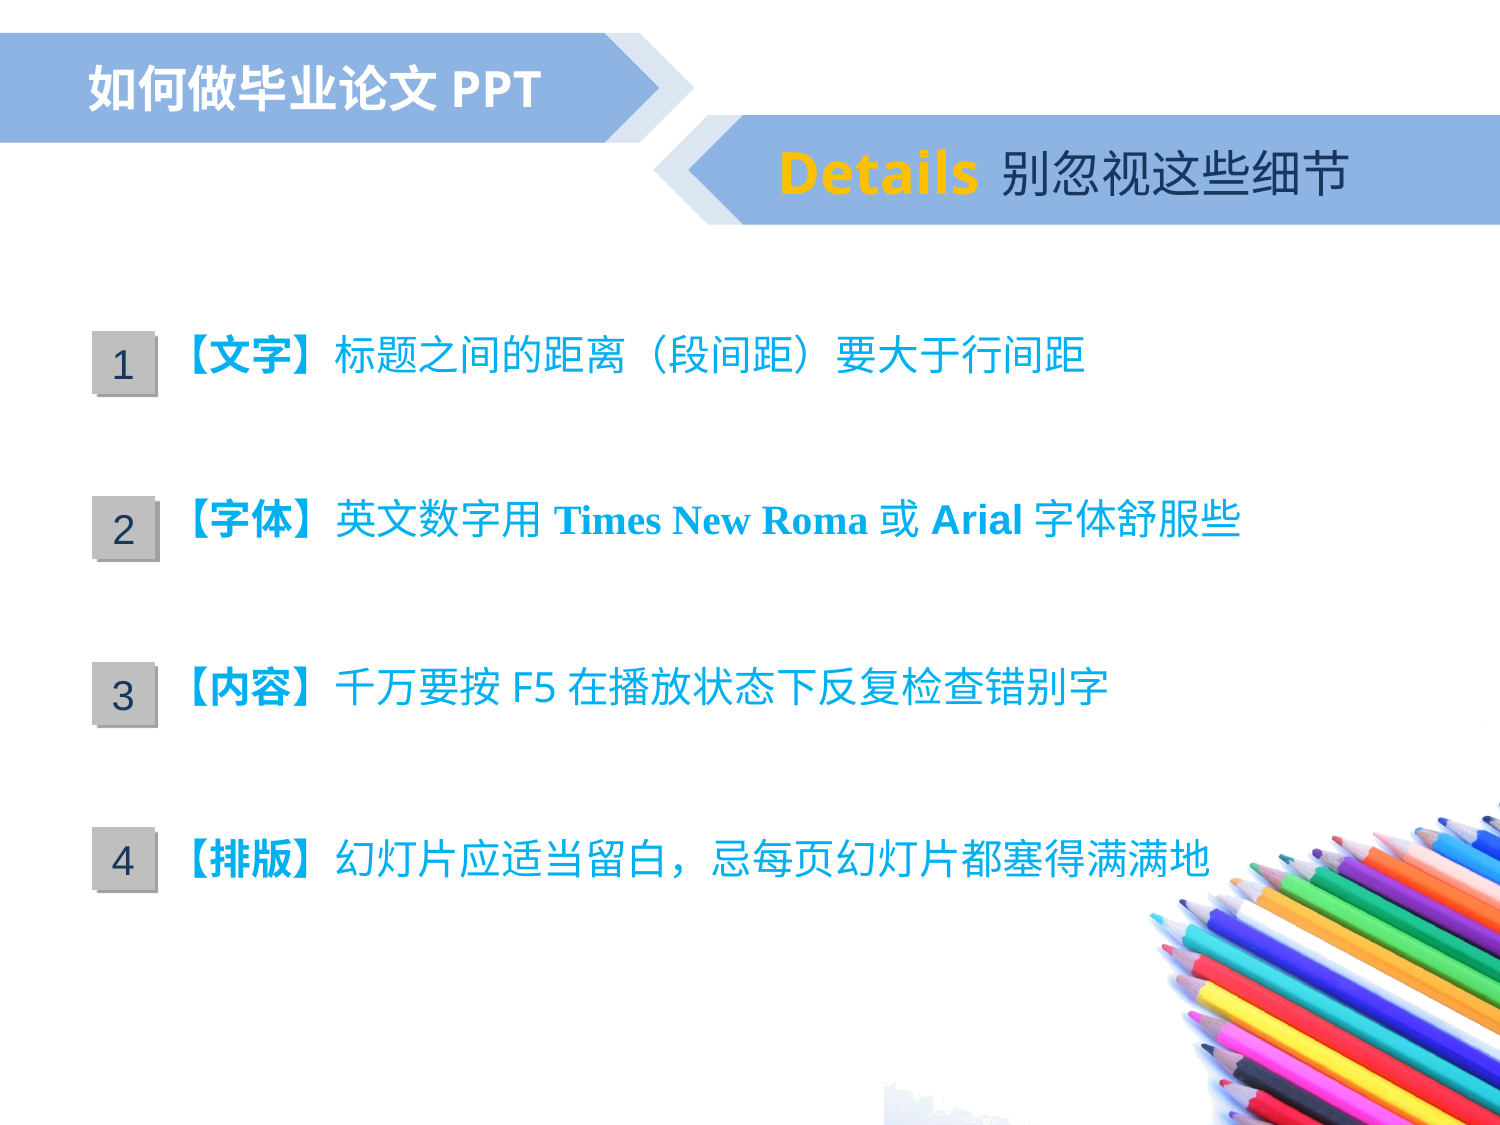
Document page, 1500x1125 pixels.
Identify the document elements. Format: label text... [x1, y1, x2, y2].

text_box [94, 485, 1313, 558]
picture [884, 714, 1500, 1125]
text_box 别忽视这些细节 [986, 135, 1367, 210]
text_box [656, 117, 743, 223]
text_box 如何做毕业论文PPT [0, 35, 657, 141]
text_box Details [762, 128, 995, 214]
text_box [93, 653, 1325, 723]
text_box [605, 35, 692, 141]
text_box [93, 824, 1254, 891]
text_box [93, 321, 1243, 392]
text_box [691, 117, 1500, 223]
